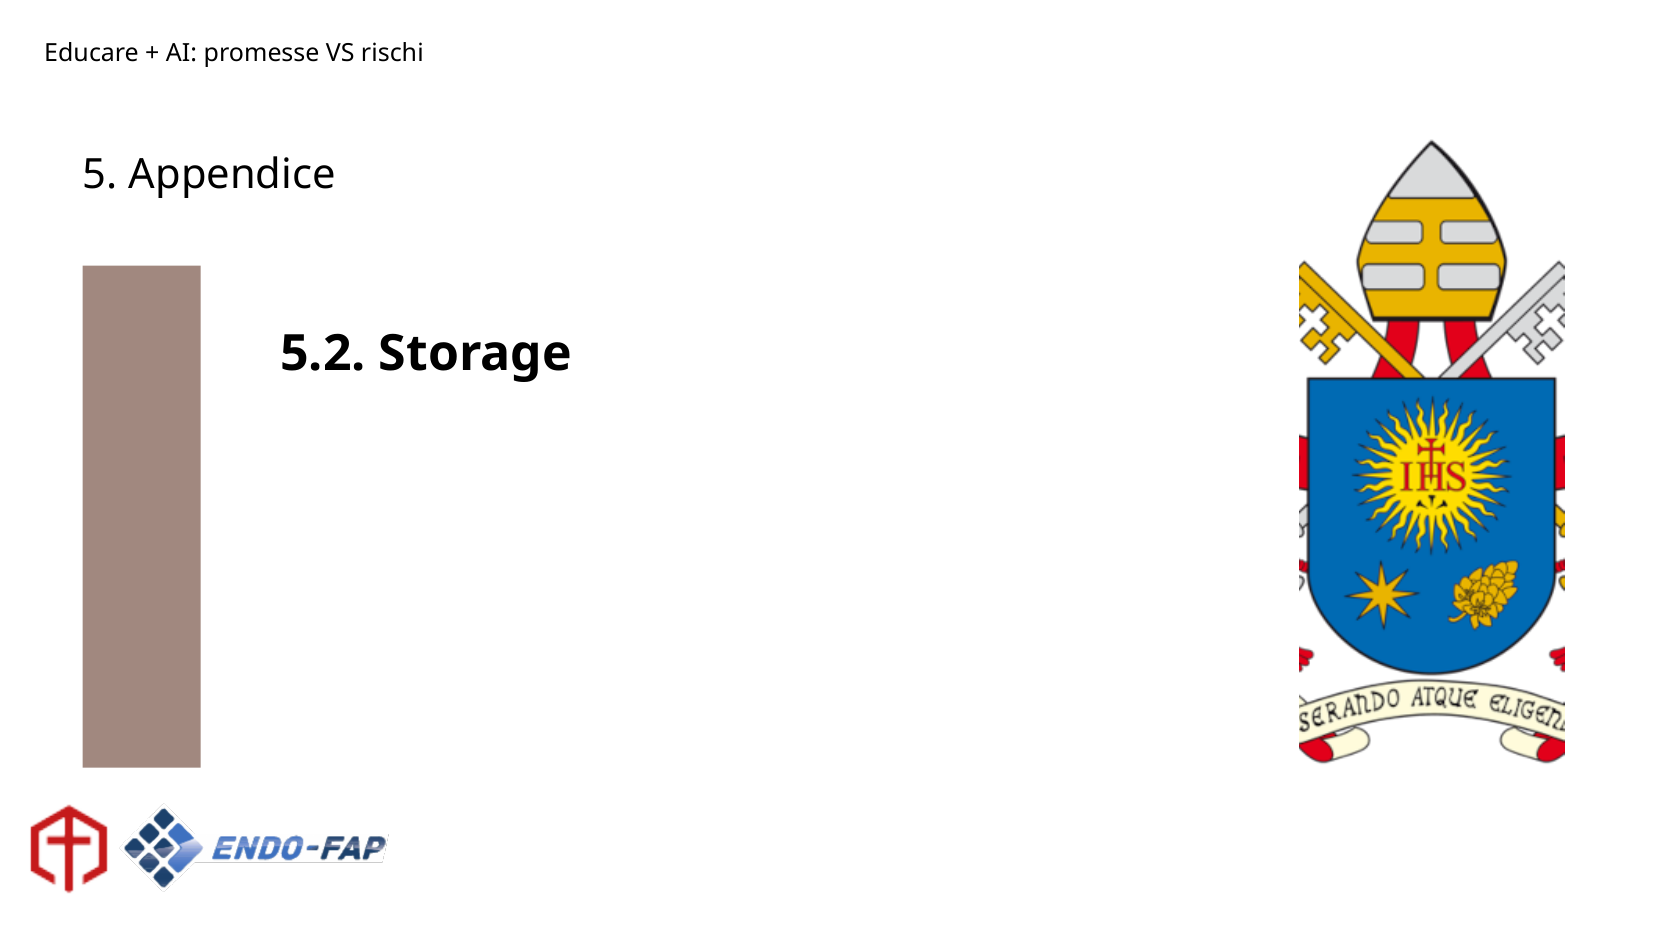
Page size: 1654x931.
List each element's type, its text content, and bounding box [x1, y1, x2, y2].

title 5. Appendice [82, 135, 1205, 208]
picture [118, 803, 393, 892]
text_box 5.2. Storage [265, 312, 1181, 389]
picture [29, 803, 110, 896]
picture [1298, 135, 1566, 768]
